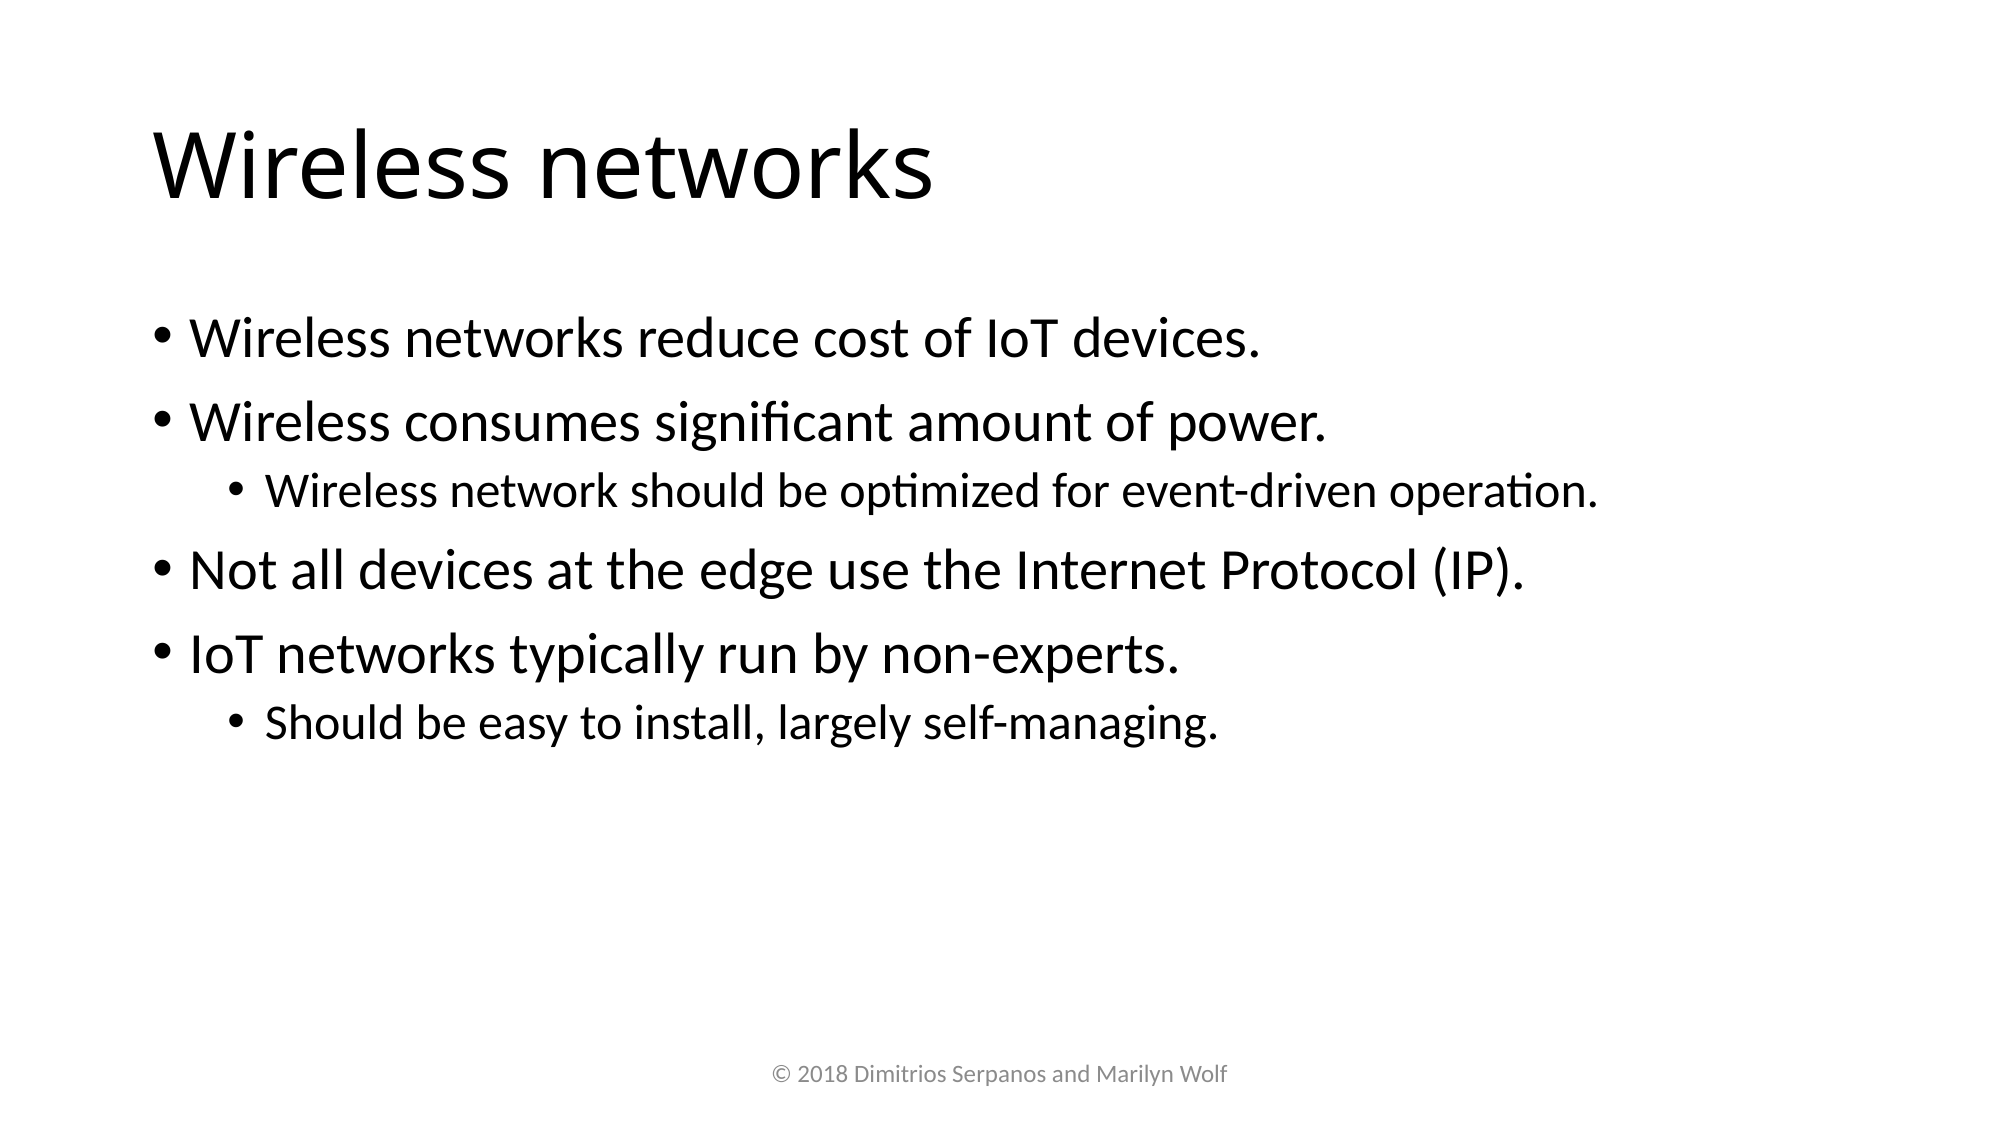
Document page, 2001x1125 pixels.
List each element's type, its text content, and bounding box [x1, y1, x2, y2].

footer © 2018 Dimitrios Serpanos and Marilyn Wolf [662, 1042, 1338, 1103]
title Wireless networks [137, 59, 1863, 278]
list Wireless networks reduce cost of IoT devices. Wireless consumes significant amount of power. Wireless network should be optimized for event-driven operation. Not all devices at the edge use the Internet Protocol (IP). IoT networks typically run by non-experts. Should be easy to install, largely self-managing. [137, 299, 1863, 1014]
